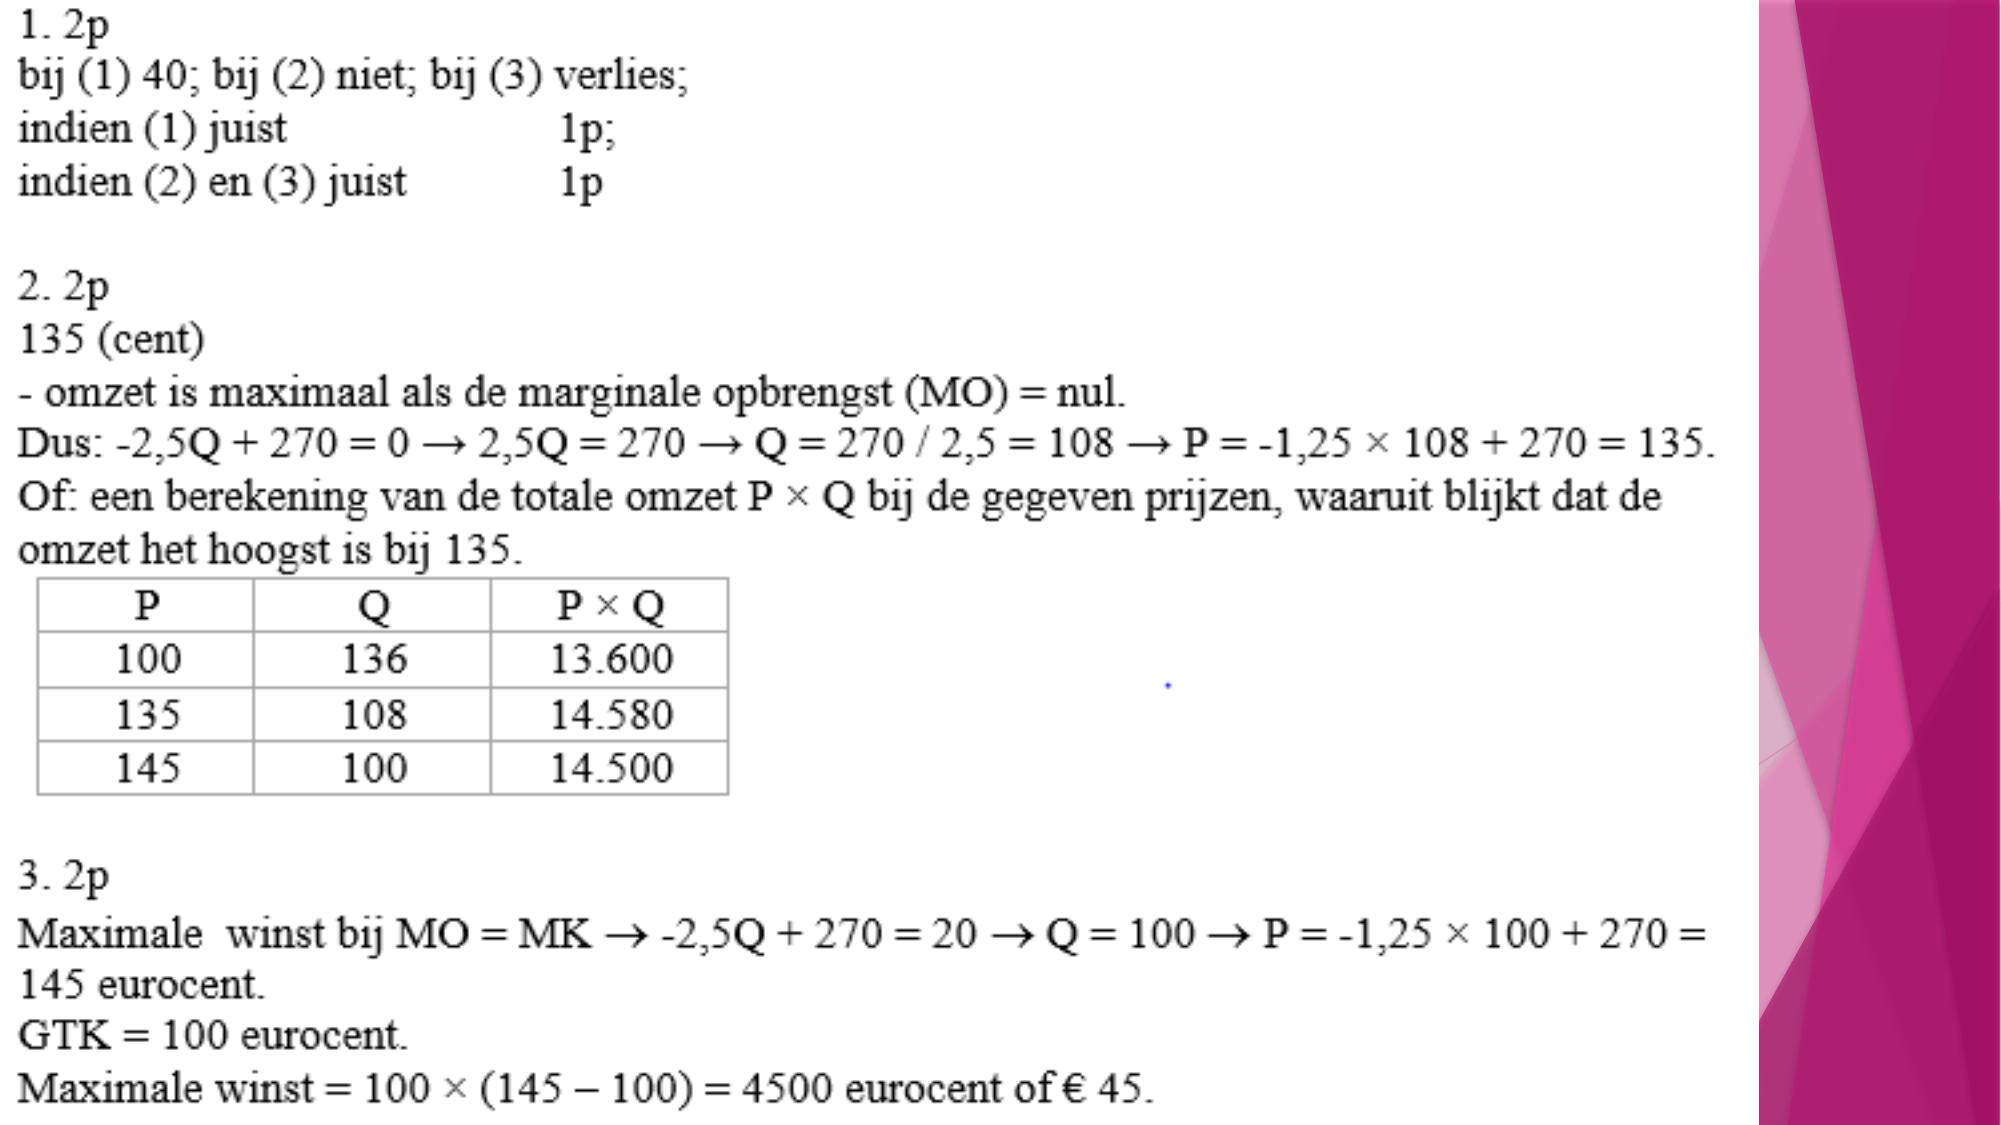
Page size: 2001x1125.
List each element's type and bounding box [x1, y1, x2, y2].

picture [0, 0, 1765, 1125]
